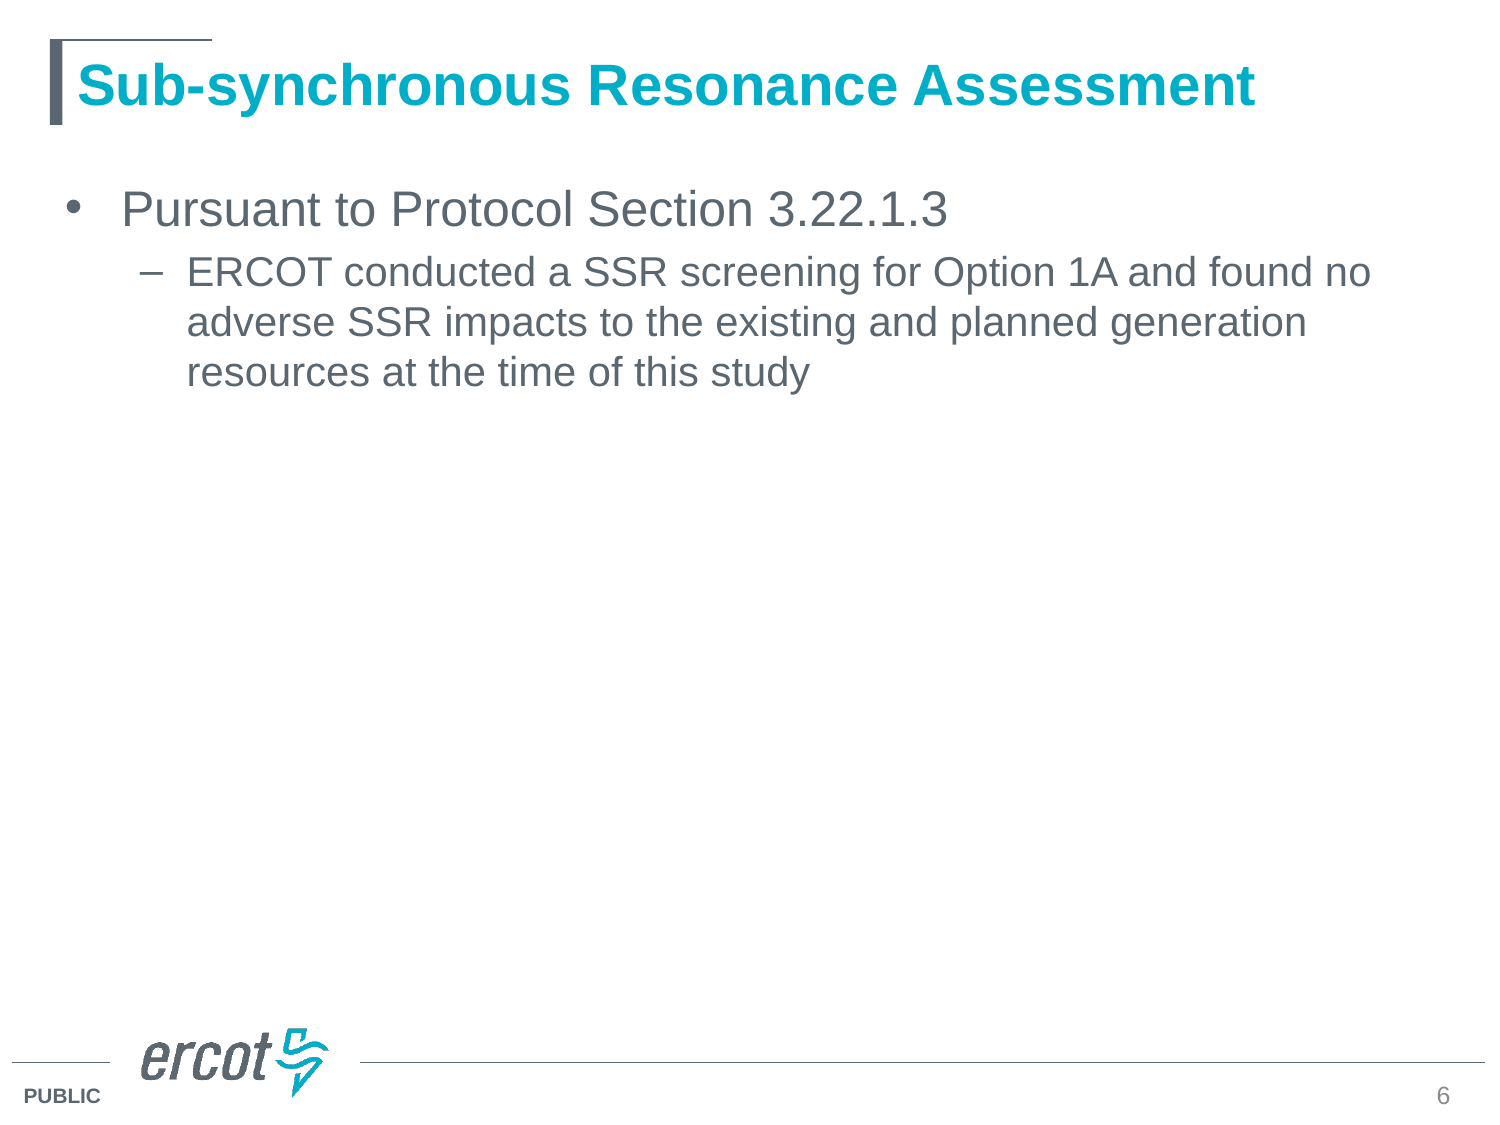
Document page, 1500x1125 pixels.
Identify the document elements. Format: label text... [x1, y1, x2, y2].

title Sub-synchronous Resonance Assessment [62, 39, 1450, 125]
slide_number 6 [1400, 1076, 1488, 1113]
list Pursuant to Protocol Section 3.22.1.3 ERCOT conducted a SSR screening for Option 1A and found no adverse SSR impacts to the existing and planned generation resources at the time of this study [50, 169, 1450, 1032]
picture [137, 1032, 332, 1100]
